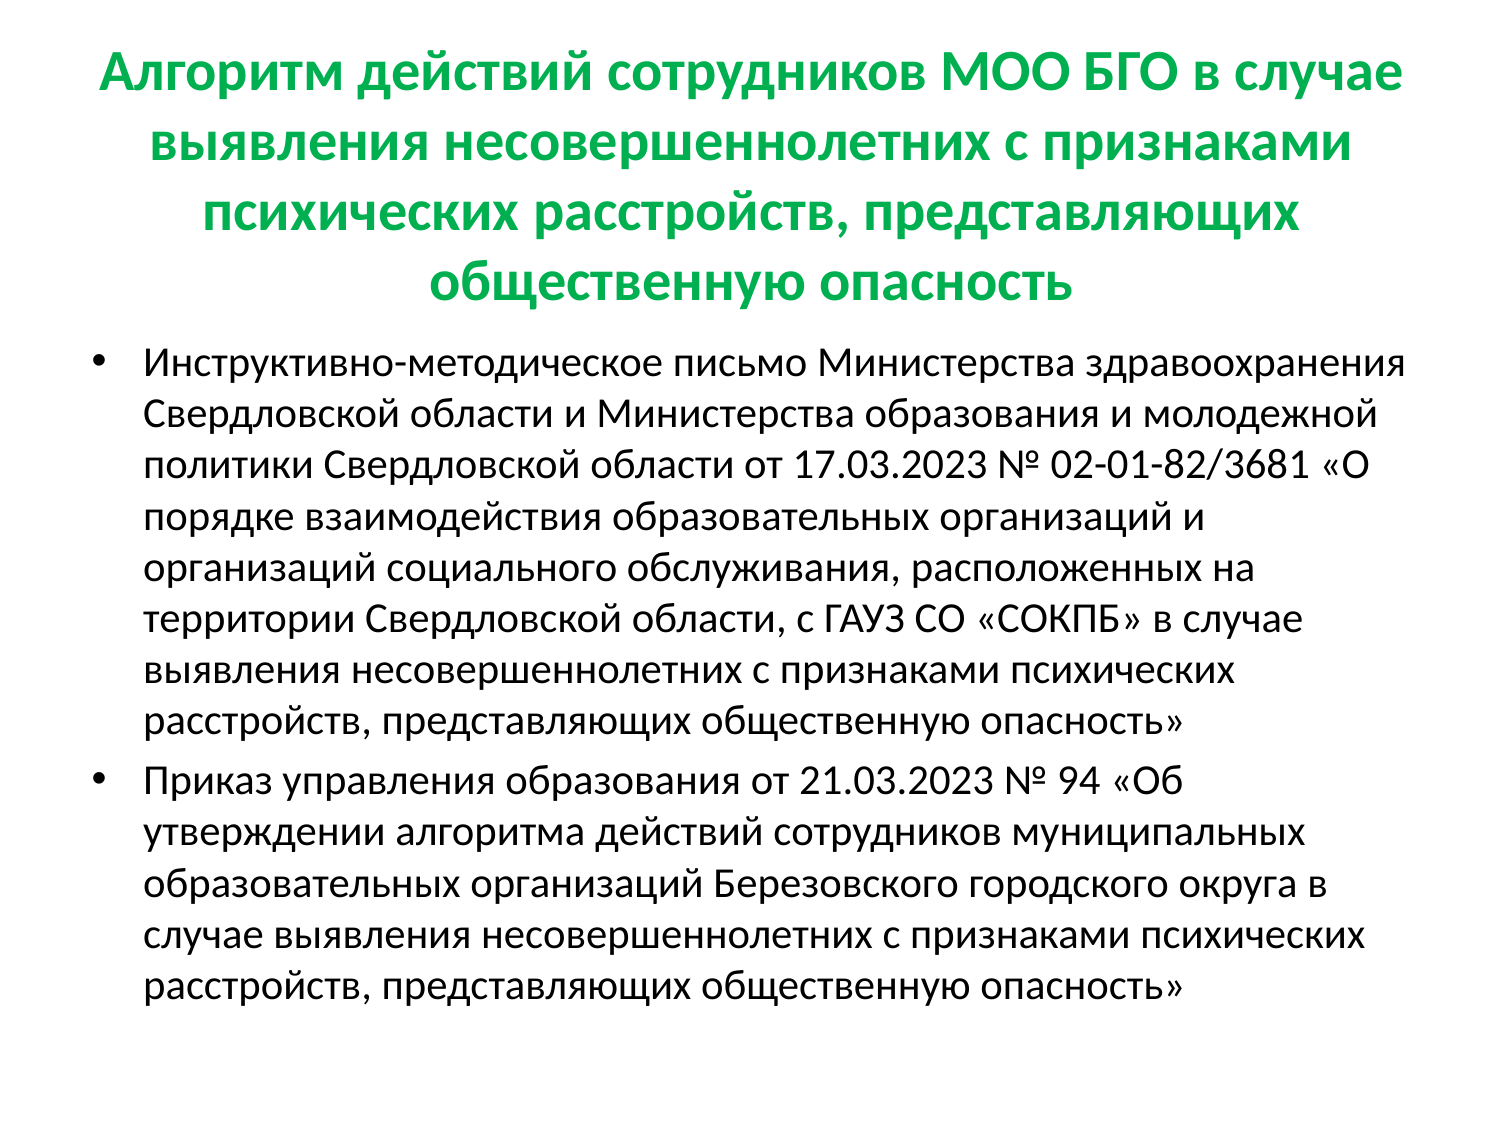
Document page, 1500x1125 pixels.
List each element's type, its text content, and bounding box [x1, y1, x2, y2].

list Инструктивно-методическое письмо Министерства здравоохранения Свердловской области и Министерства образования и молодежной политики Свердловской области от 17.03.2023 № 02-01-82/3681 «О порядке взаимодействия образовательных организаций и организаций социального обслуживания, расположенных на территории Свердловской области, с ГАУЗ СО «СОКПБ» в случае выявления несовершеннолетних с признаками психических расстройств, представляющих общественную опасность» Приказ управления образования от 21.03.2023 № 94 «Об утверждении алгоритма действий сотрудников муниципальных образовательных организаций Березовского городского округа в случае выявления несовершеннолетних с признаками психических расстройств, представляющих общественную опасность» [76, 326, 1427, 1069]
title Алгоритм действий сотрудников МОО БГО в случае выявления несовершеннолетних с признаками психических расстройств, представляющих общественную опасность [76, 78, 1427, 266]
